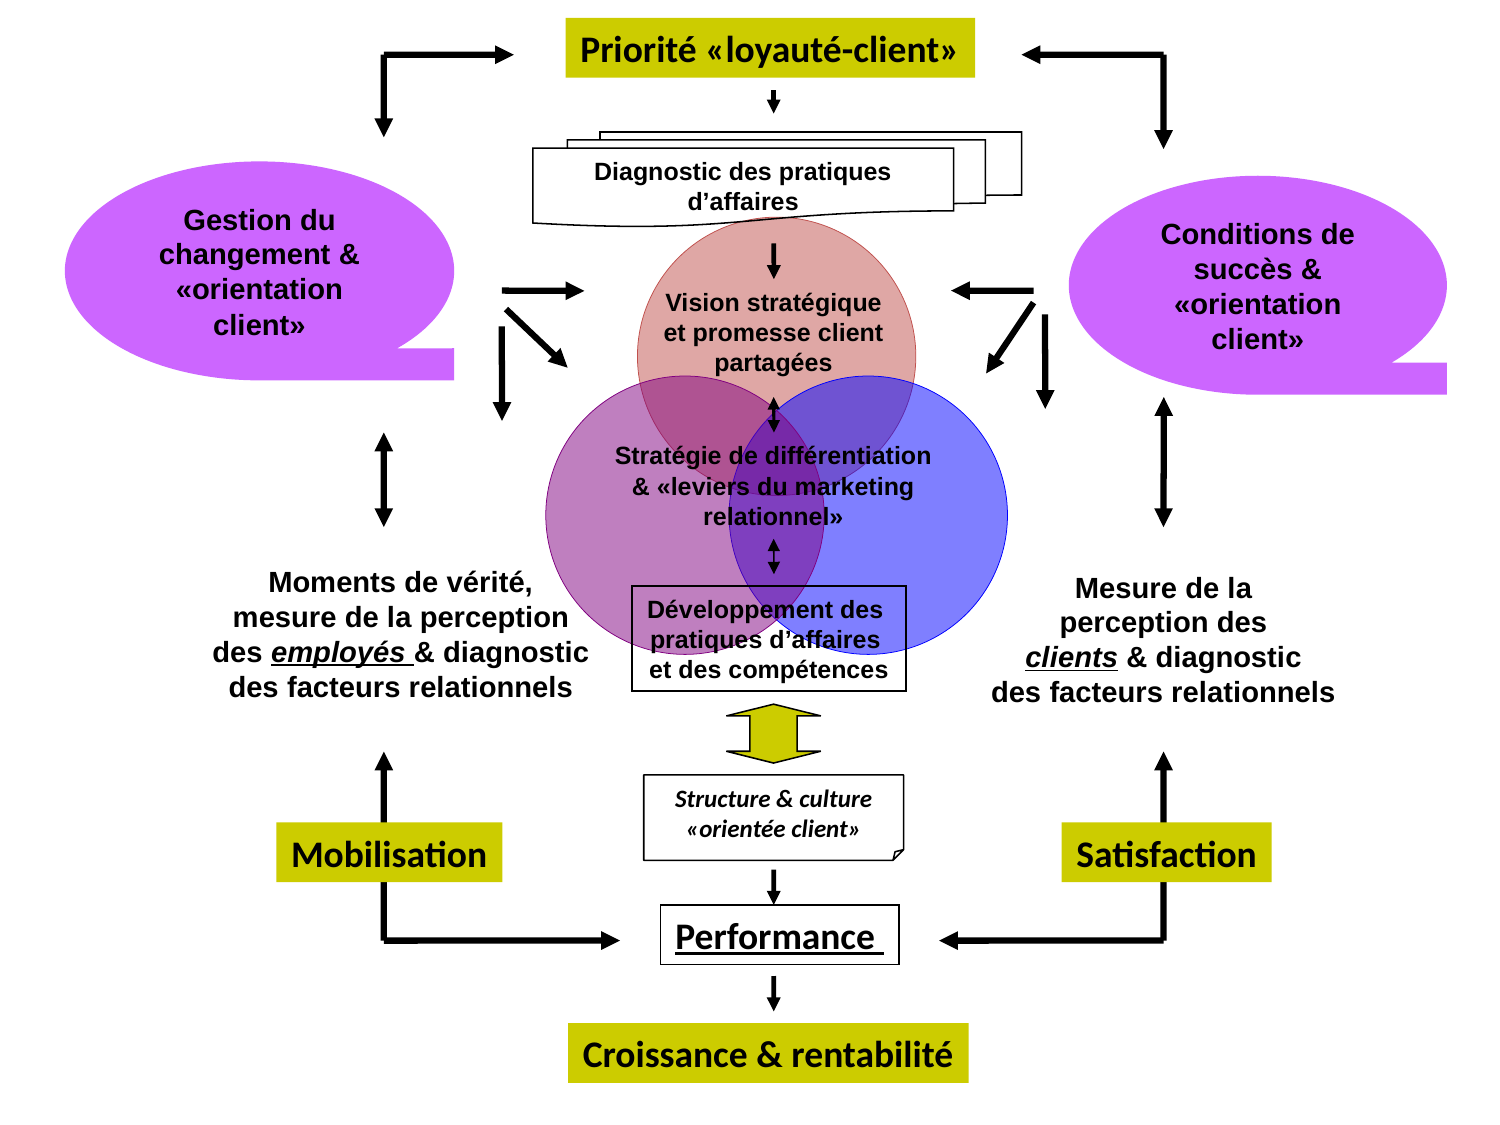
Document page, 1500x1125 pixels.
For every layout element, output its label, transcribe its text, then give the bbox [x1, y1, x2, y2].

text_box Structure & culture «orientée client» [643, 843, 904, 861]
text_box Performance [660, 904, 899, 965]
text_box [383, 48, 514, 61]
text_box [939, 934, 1163, 947]
text_box [767, 869, 780, 905]
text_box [52, 89, 1500, 836]
text_box Priorité «loyauté-client» [565, 17, 976, 78]
text_box [1021, 48, 1164, 61]
text_box [767, 976, 780, 1012]
text_box Satisfaction [1061, 843, 1272, 883]
text_box Croissance & rentabilité [568, 1023, 969, 1083]
text_box Mobilisation [276, 843, 503, 883]
text_box [384, 934, 621, 947]
